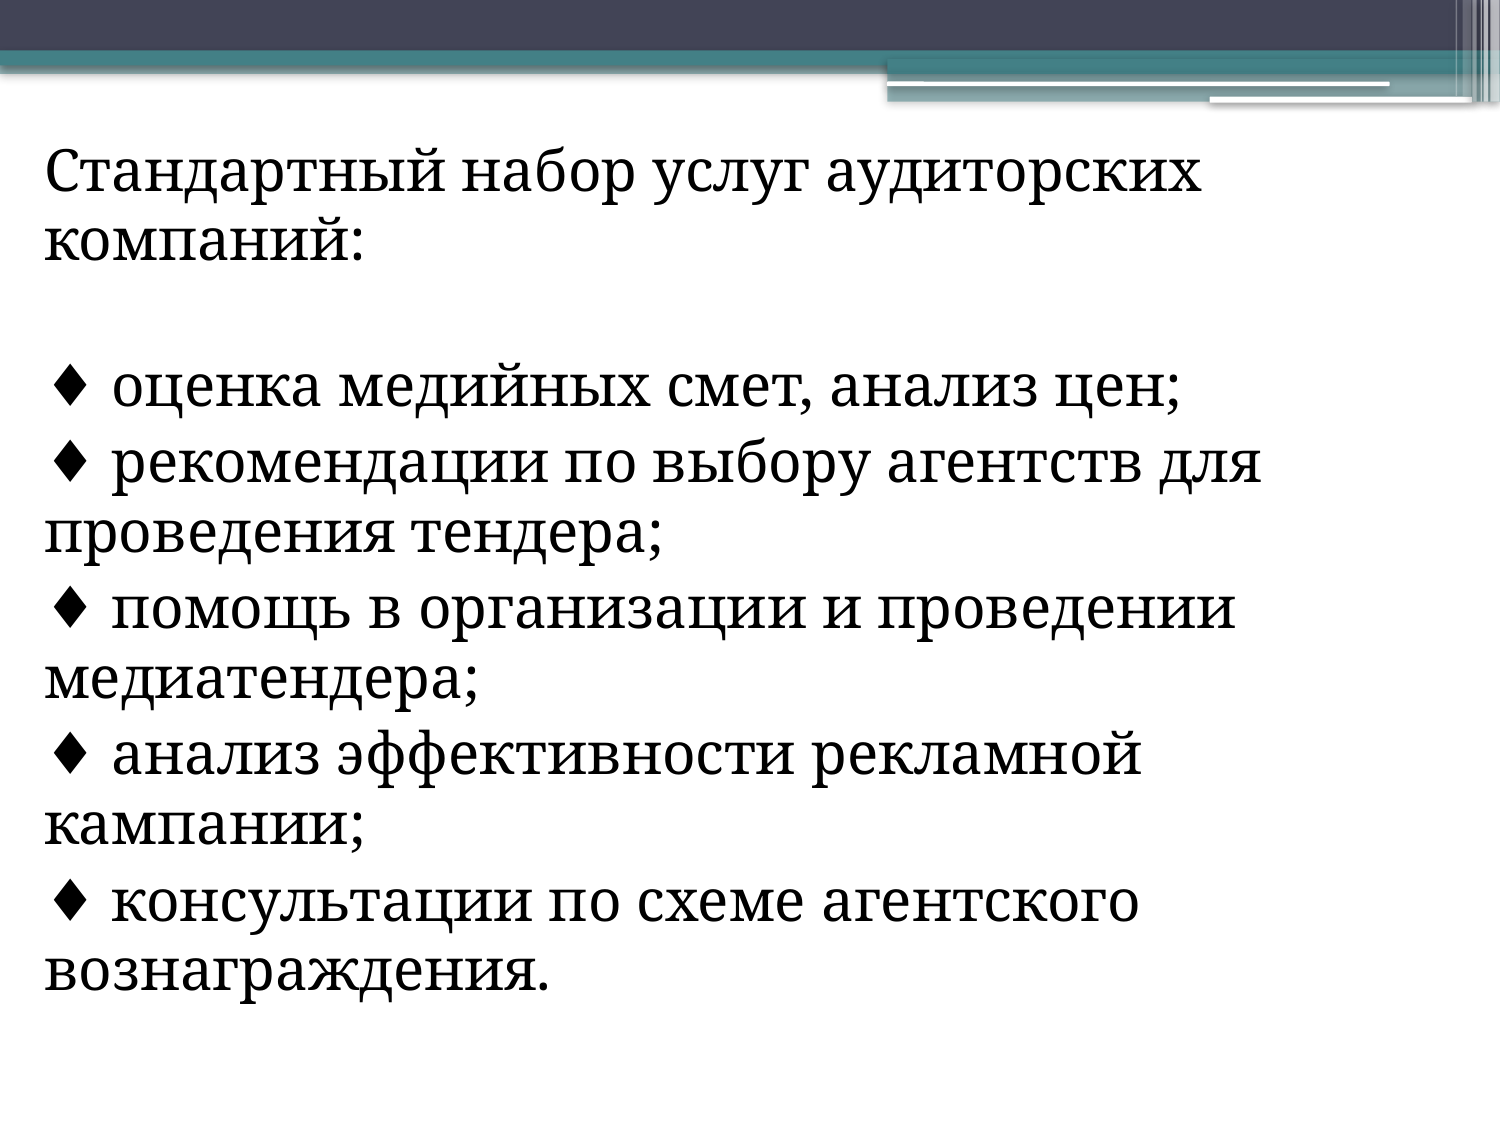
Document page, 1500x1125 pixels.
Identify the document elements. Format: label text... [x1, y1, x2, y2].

list Стандартный набор услуг аудиторских компаний: ♦ оценка медийных смет, анализ цен; ♦ рекомендации по выбору агентств для проведения тендера; ♦ помощь в организации и проведении медиатендера; ♦ анализ эффективности рекламной кампании; ♦ консультации по схеме агентского вознаграждения. [29, 125, 1471, 1047]
